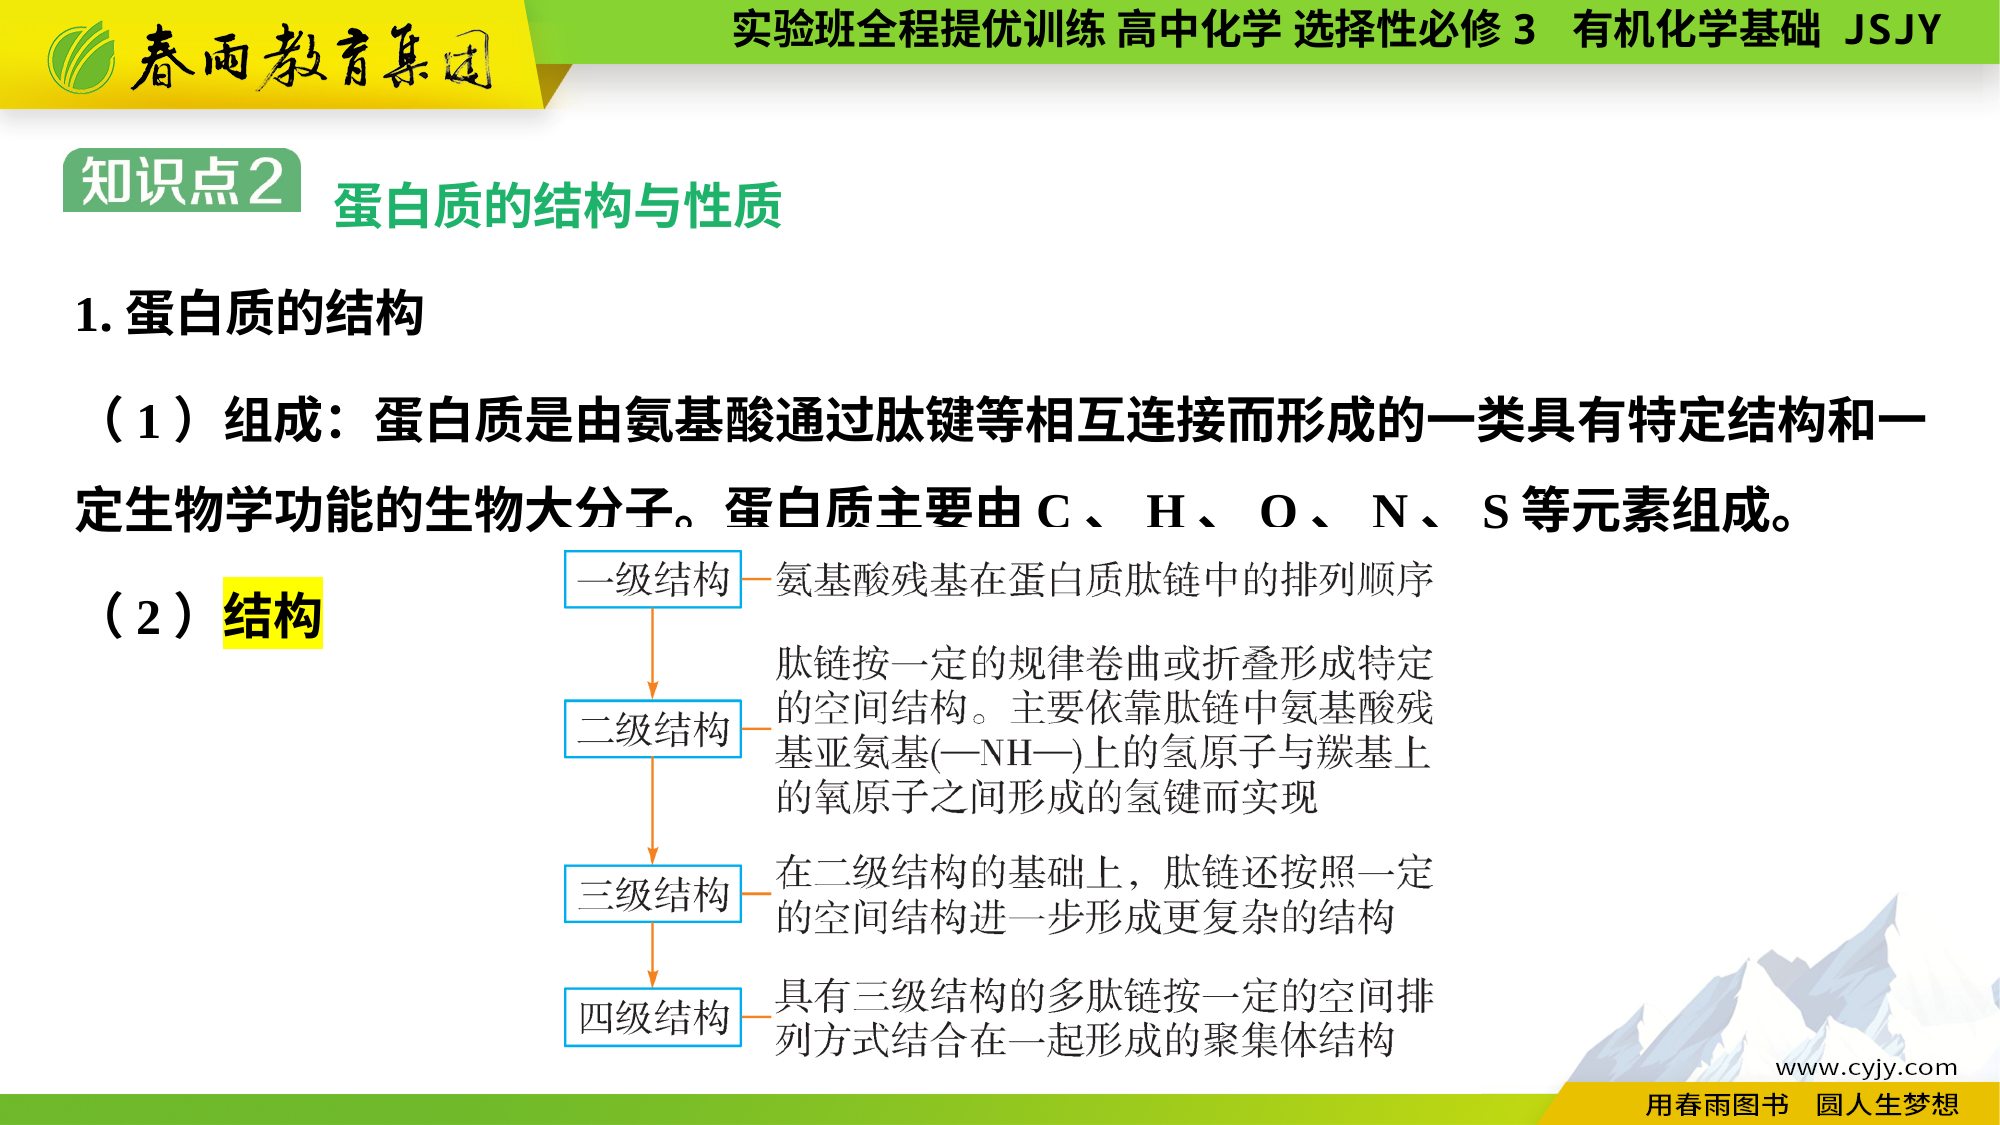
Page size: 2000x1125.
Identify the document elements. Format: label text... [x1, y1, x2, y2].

picture [0, 0, 2000, 1125]
list 蛋白质的结构与性质 1.蛋白质的结构 （1）组成：蛋白质是由氨基酸通过肽键等相互连接而形成的一类具有特定结构和一定生物学功能的生物大分子。蛋白质主要由C、H、O、N、S等元素组成。 （2）结构 [59, 137, 1944, 658]
